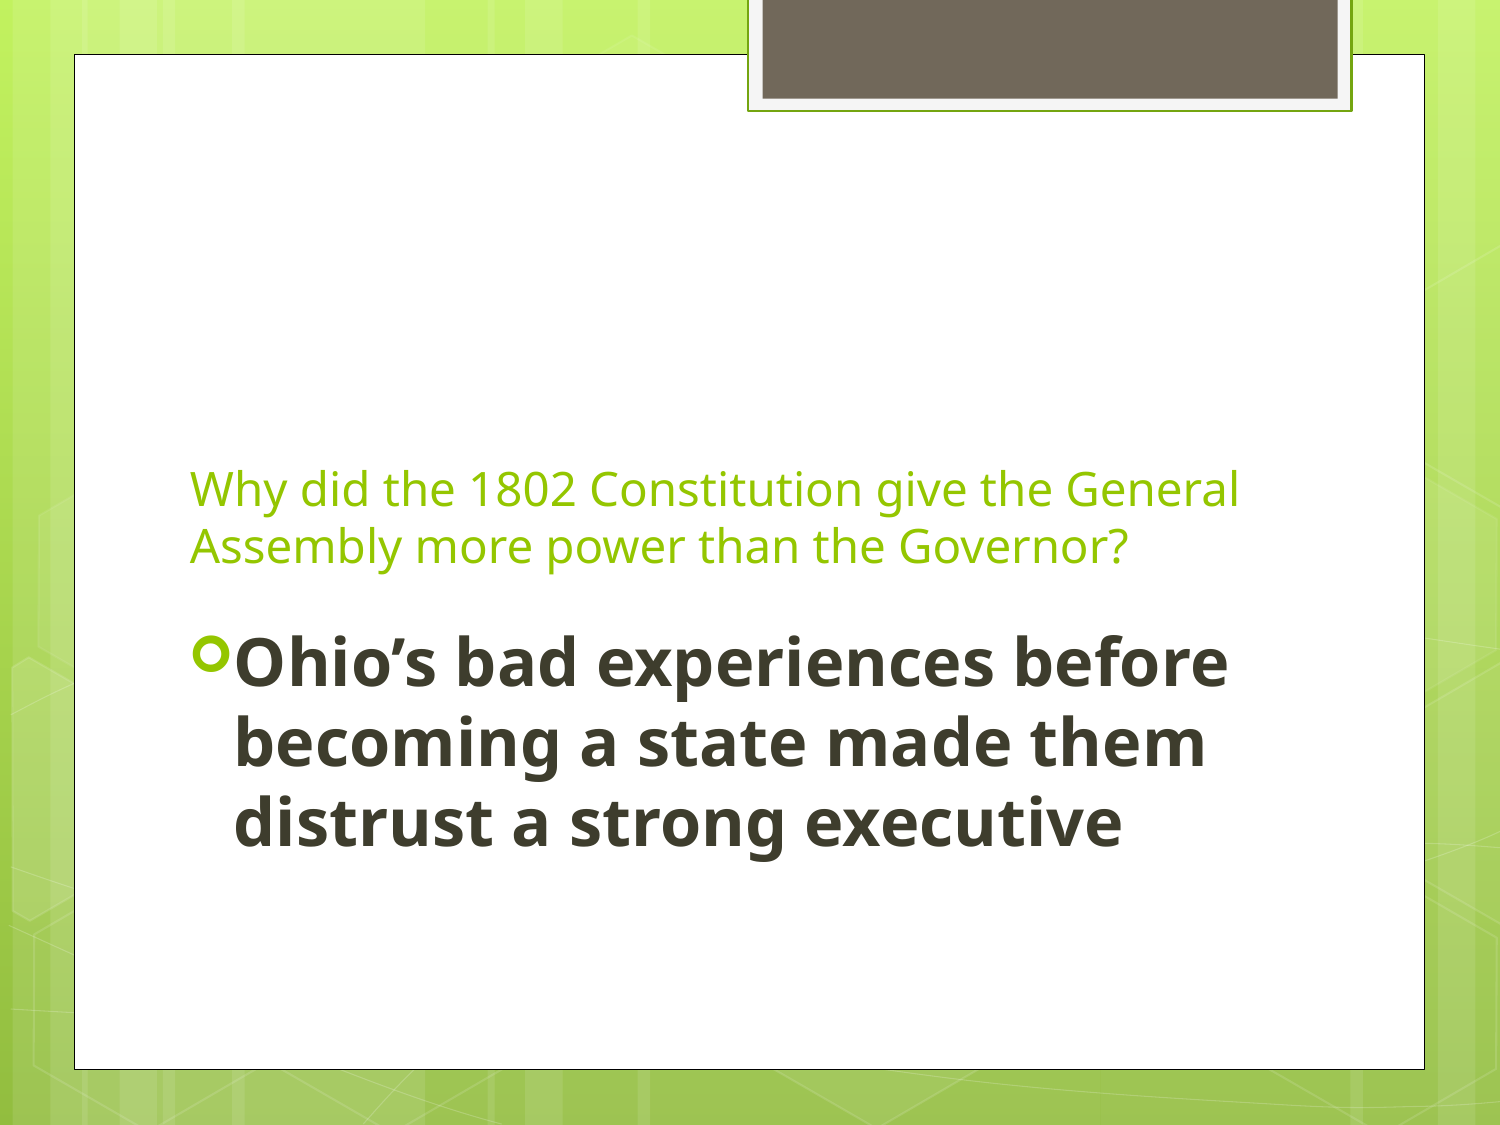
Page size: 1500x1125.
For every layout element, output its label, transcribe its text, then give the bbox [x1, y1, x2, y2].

title Why did the 1802 Constitution give the General Assembly more power than the Governor? [174, 450, 1328, 638]
list Ohio’s bad experiences before becoming a state made them distrust a strong executive [162, 612, 1275, 950]
